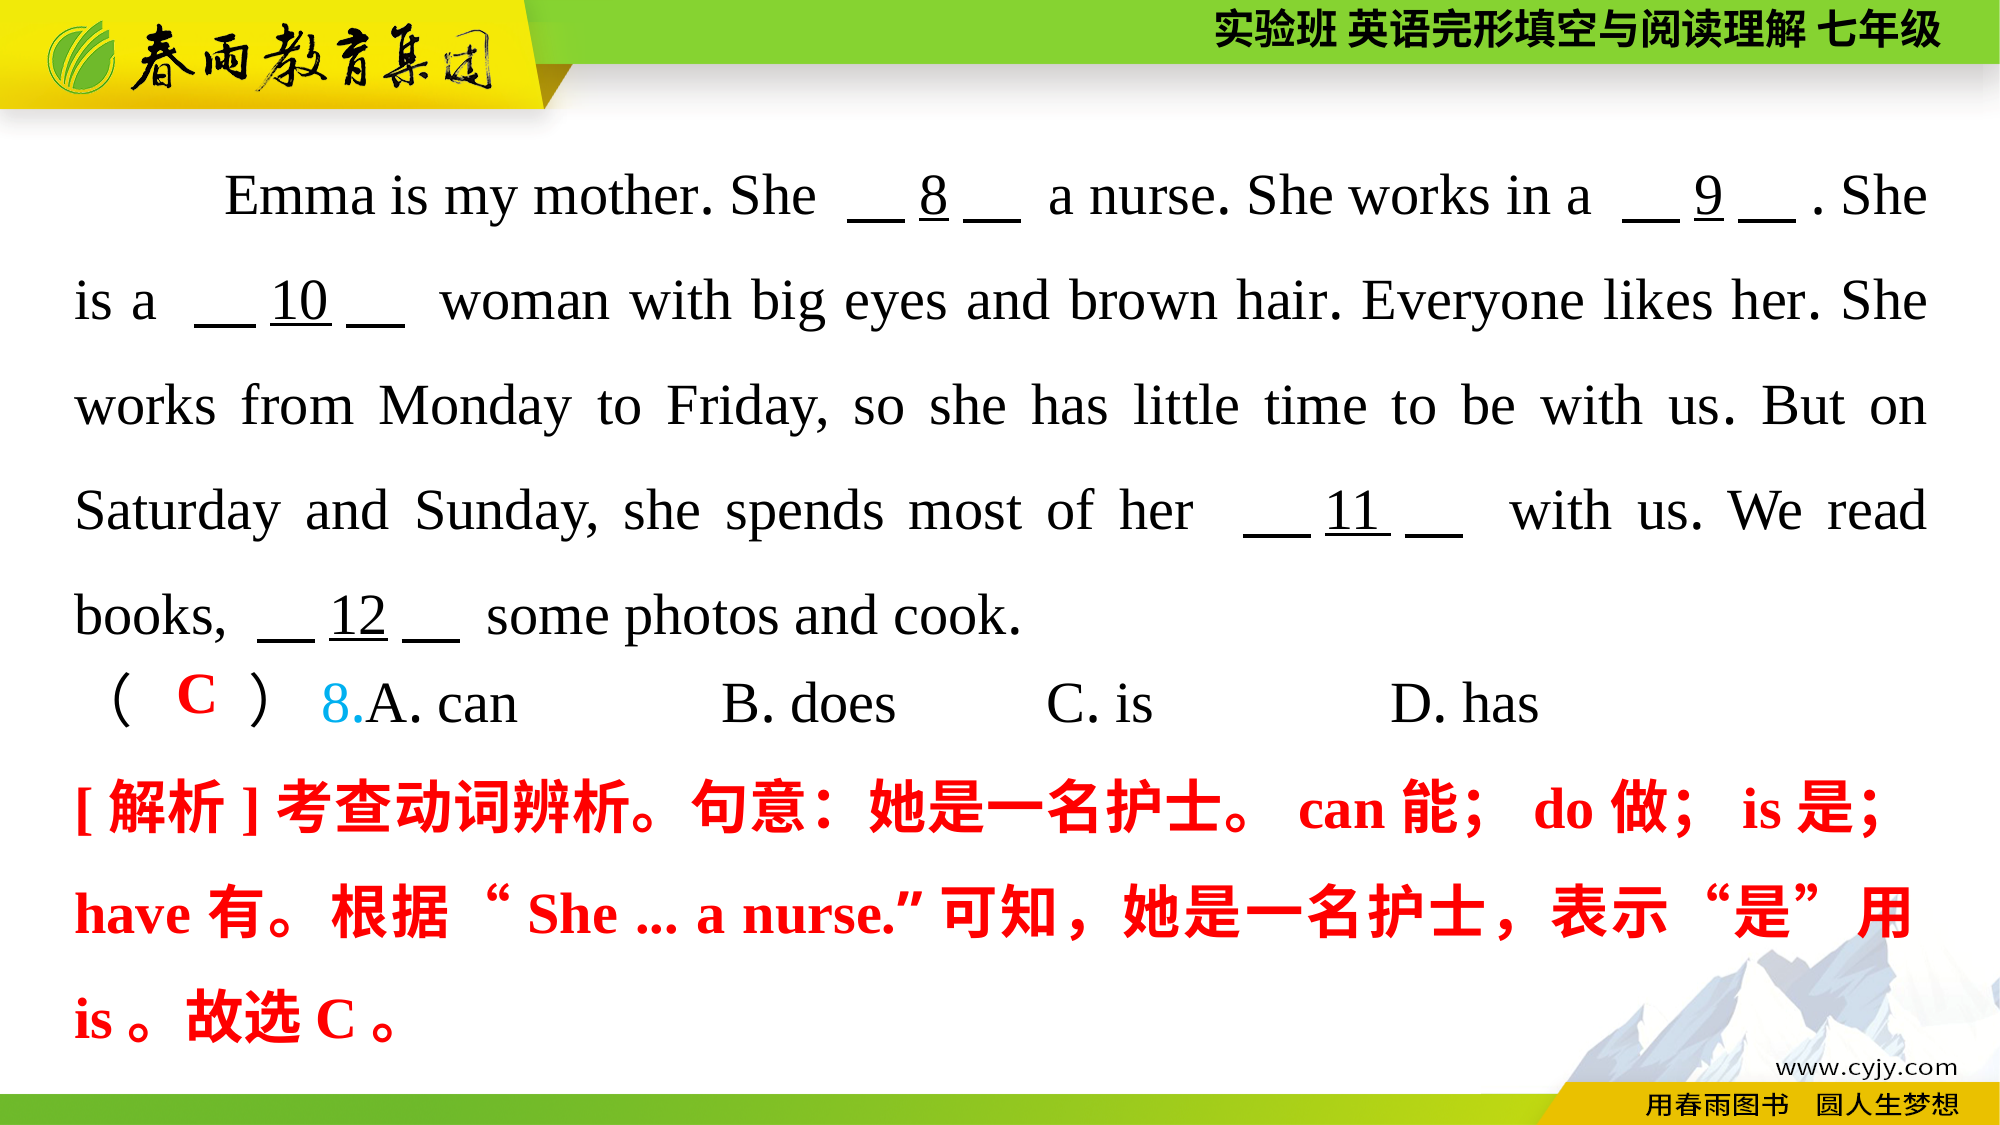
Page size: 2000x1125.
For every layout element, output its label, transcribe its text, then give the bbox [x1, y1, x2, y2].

text_box C [161, 648, 234, 733]
text_box [解析]考查动词辨析。句意：她是一名护士。can能；do做；is是；have有。根据“She ... a nurse.”可知，她是一名护士，表示“是”用is。故选C。 [59, 727, 1944, 1058]
list Emma is my mother. She 8 a nurse. She works in a 9 . She is a 10 woman with big eyes and brown hair. Everyone likes her. She works from Monday to Friday, so she has little time to be with us. But on Saturday and Sunday, she spends most of her 11 with us. We read books, 12 some photos and cook. [59, 113, 1944, 621]
text_box （ ）8.A. can B. does C. is D. has [59, 621, 1944, 727]
picture [0, 0, 2000, 1125]
